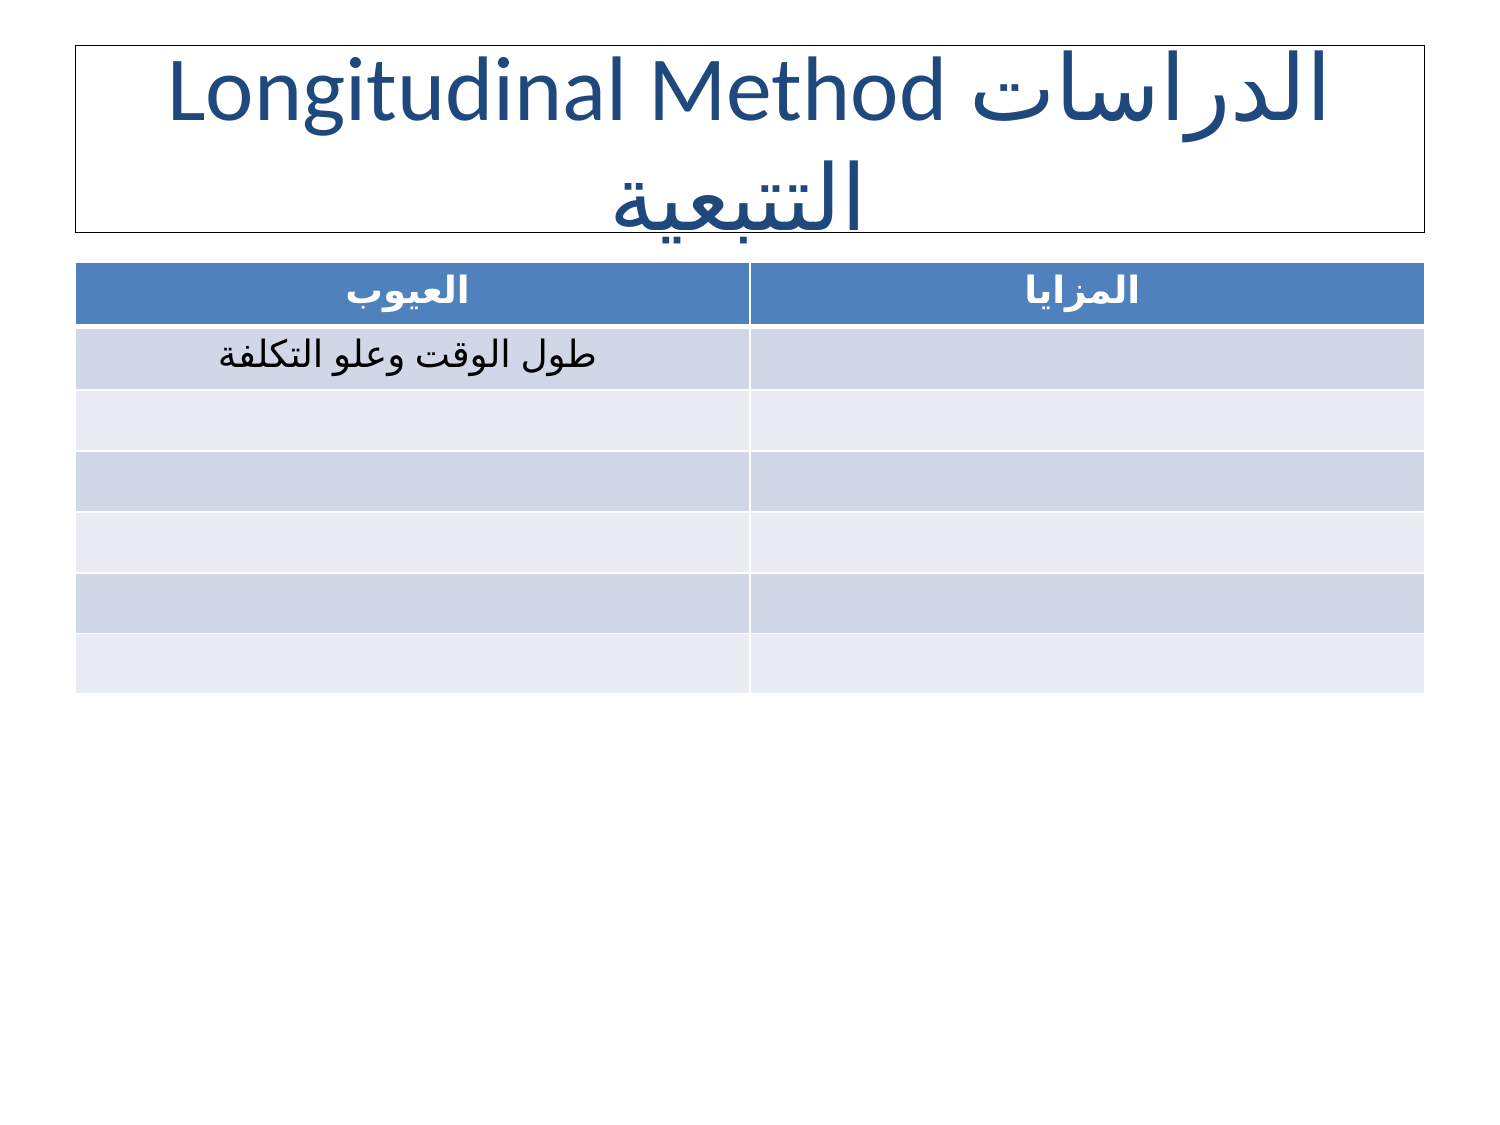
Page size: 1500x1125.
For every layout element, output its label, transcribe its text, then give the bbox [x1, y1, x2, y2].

table_cell [751, 452, 1424, 511]
table_cell [76, 634, 749, 693]
table_header المزايا [751, 263, 1424, 324]
table_cell [751, 391, 1424, 450]
table_cell [76, 574, 749, 633]
table_cell [751, 513, 1424, 572]
table_cell [751, 574, 1424, 633]
table_header العيوب [76, 263, 749, 324]
title Longitudinal Method الدراسات التتبعية [75, 45, 1425, 233]
table_cell [76, 391, 749, 450]
table_cell [76, 513, 749, 572]
table_cell [751, 634, 1424, 693]
table_cell [751, 329, 1424, 389]
table_cell طول الوقت وعلو التكلفة [76, 329, 749, 389]
table_cell [76, 452, 749, 511]
